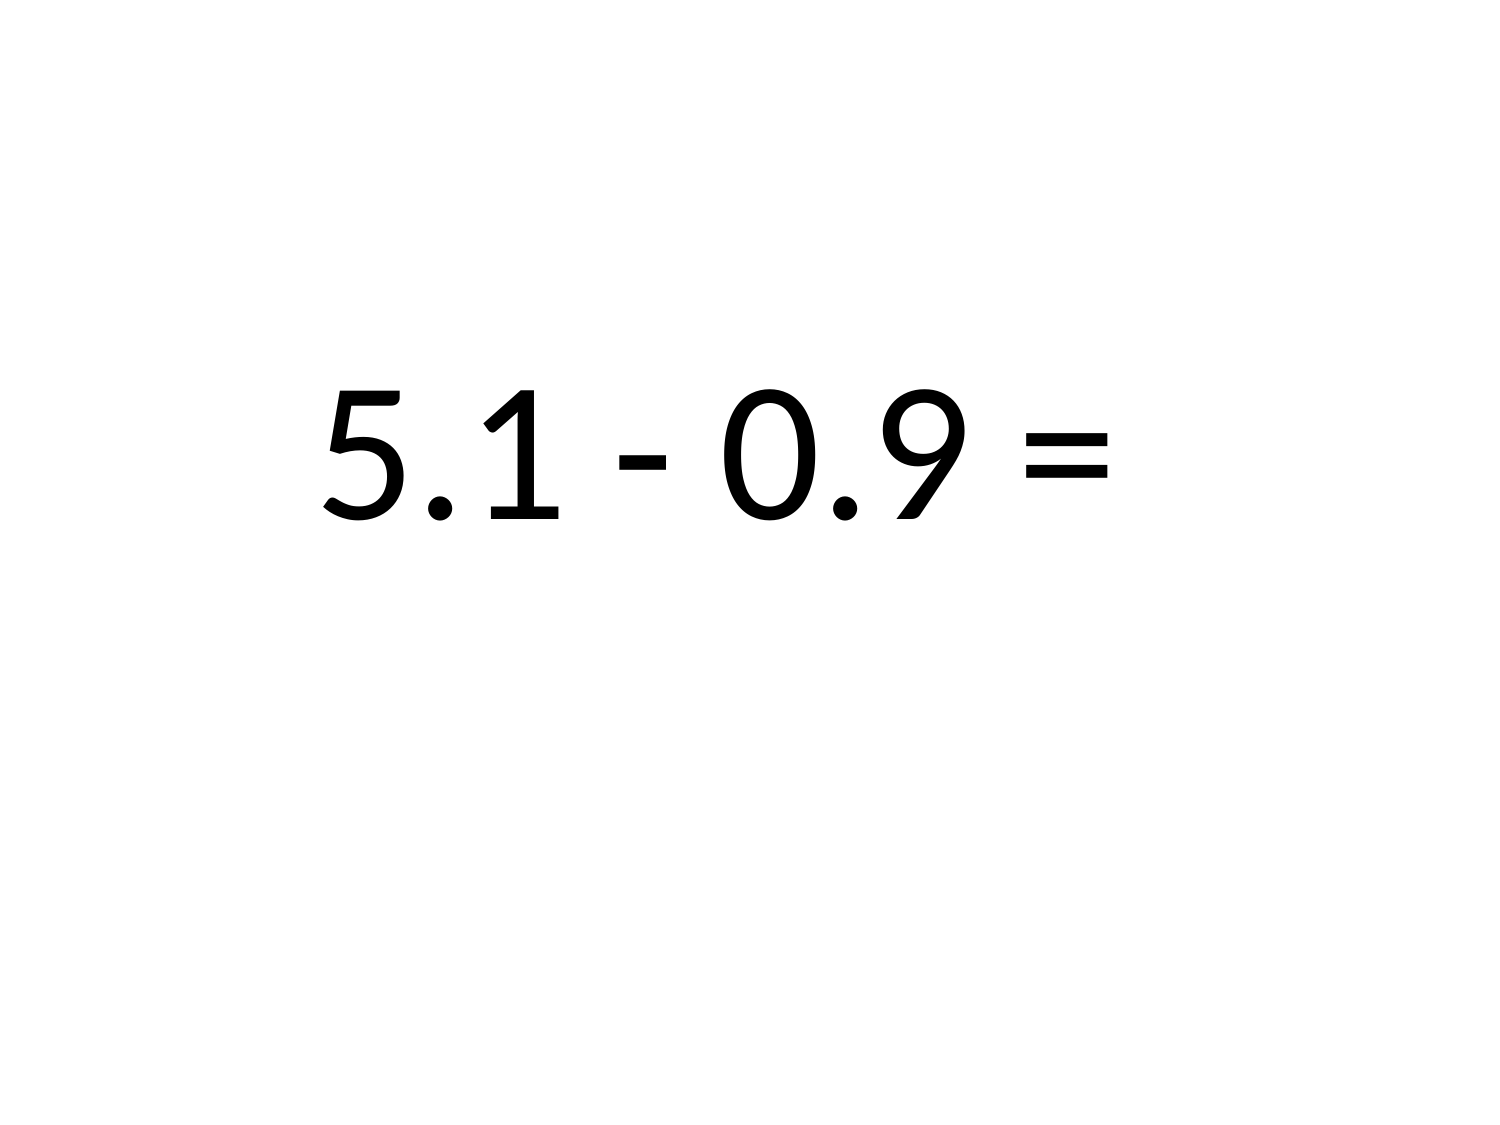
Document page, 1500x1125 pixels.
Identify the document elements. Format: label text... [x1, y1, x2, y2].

text_box 5.1 - 0.9 = [300, 312, 1225, 568]
